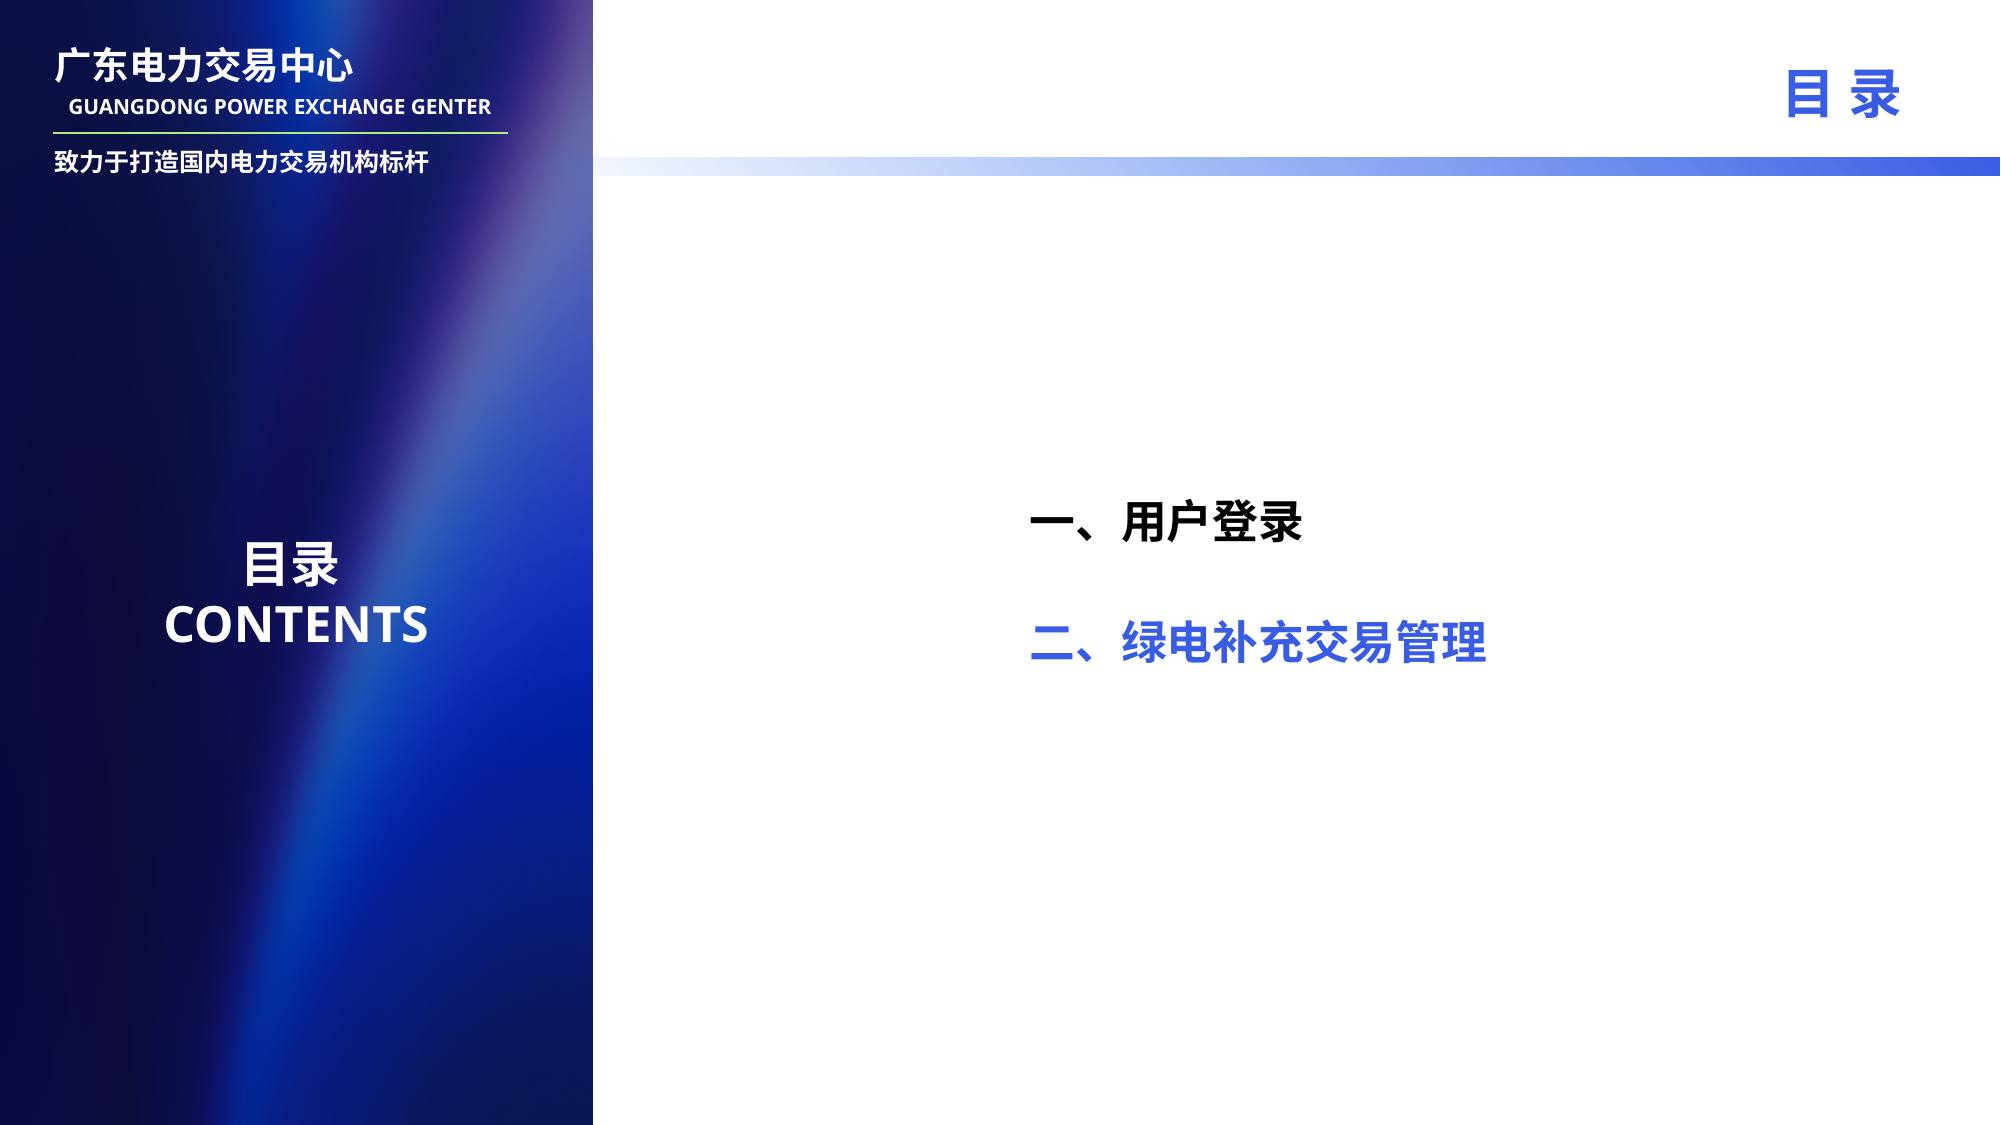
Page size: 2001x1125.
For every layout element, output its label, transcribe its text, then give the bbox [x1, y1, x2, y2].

picture [0, 0, 593, 1125]
text_box 二、绿电补充交易管理 [1014, 606, 1506, 677]
text_box 目 录 [1248, 51, 1918, 132]
text_box [593, 156, 2000, 176]
text_box 一、用户登录 [1014, 485, 1578, 562]
